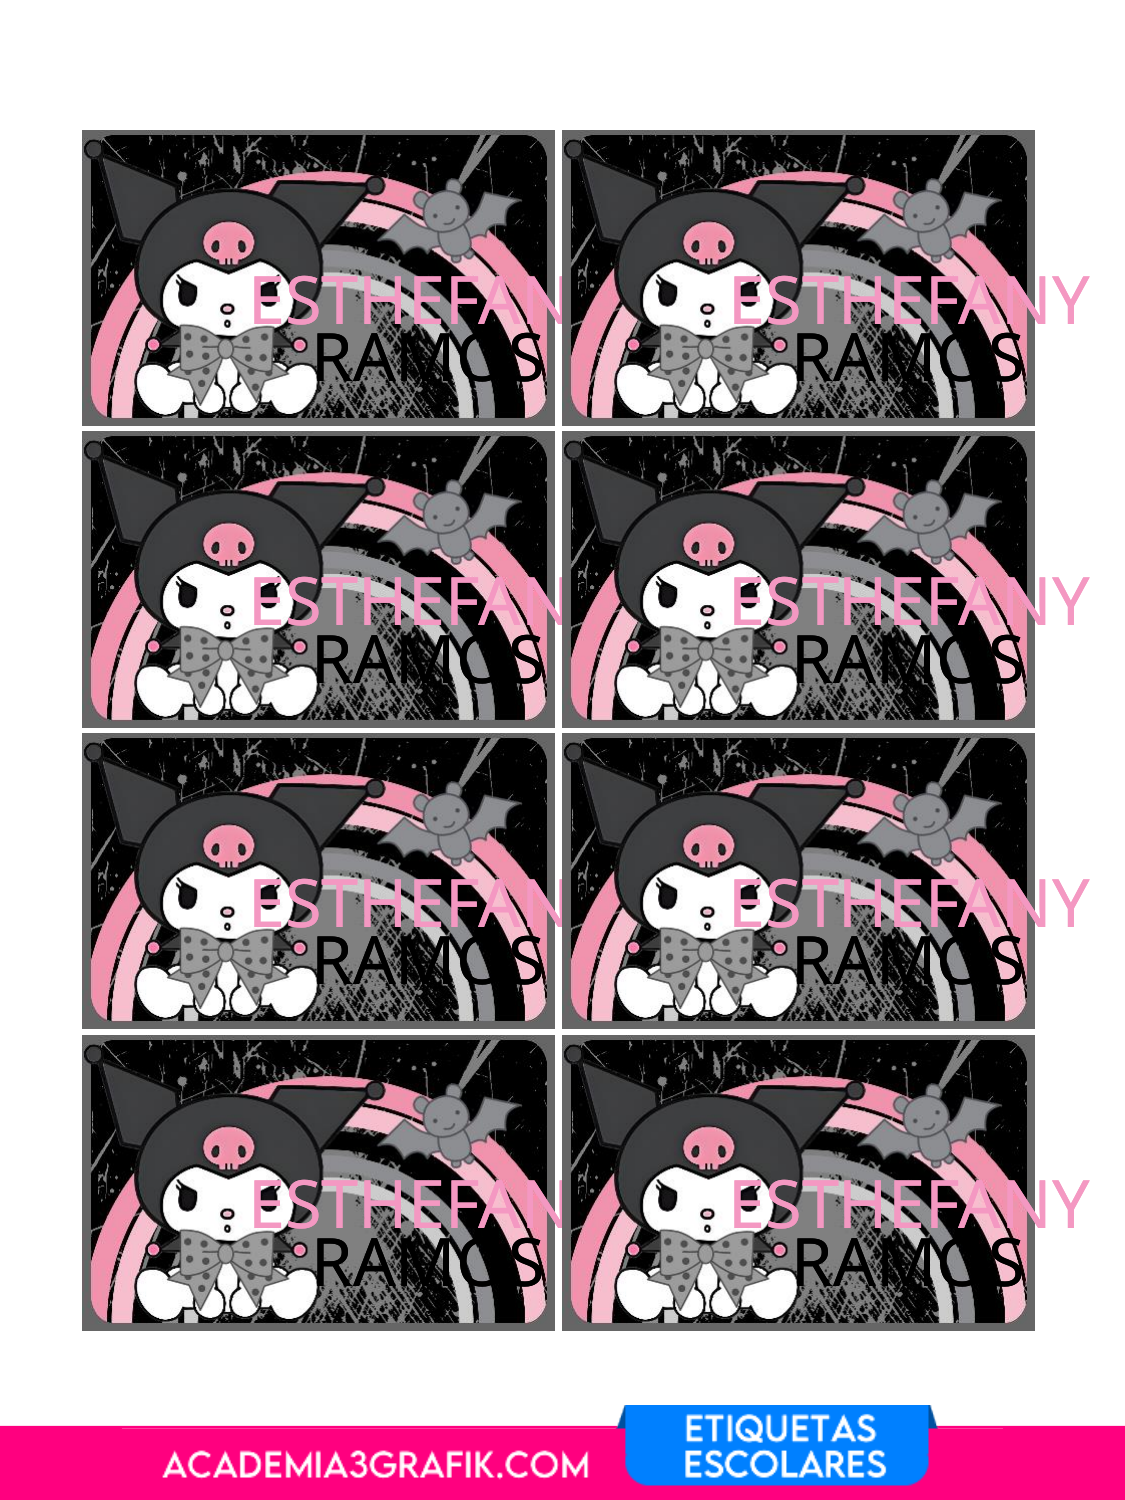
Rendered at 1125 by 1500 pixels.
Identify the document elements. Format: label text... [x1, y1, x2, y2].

text_box ESTHEFANY [1035, 551, 1105, 647]
text_box ESTHEFANY [555, 551, 562, 647]
text_box RAMOS [555, 910, 561, 1006]
text_box RAMOS [1035, 307, 1041, 403]
text_box RAMOS [555, 609, 561, 704]
picture [562, 1034, 1035, 1331]
picture [562, 130, 1035, 426]
text_box ESTHEFANY [1035, 1154, 1105, 1250]
text_box ESTHEFANY [1035, 853, 1105, 948]
picture [82, 733, 555, 1029]
picture [562, 431, 1035, 728]
text_box ESTHEFANY [1035, 250, 1105, 345]
picture [82, 130, 555, 426]
text_box RAMOS [1035, 1212, 1041, 1307]
picture [562, 733, 1035, 1029]
picture [122, 1405, 1003, 1500]
text_box ESTHEFANY [555, 853, 562, 948]
text_box RAMOS [555, 1212, 561, 1307]
picture [82, 1034, 555, 1331]
text_box RAMOS [1035, 609, 1041, 704]
text_box RAMOS [555, 307, 561, 403]
text_box ESTHEFANY [555, 250, 562, 345]
text_box ESTHEFANY [555, 1154, 562, 1250]
text_box RAMOS [1035, 910, 1041, 1006]
picture [82, 431, 555, 728]
